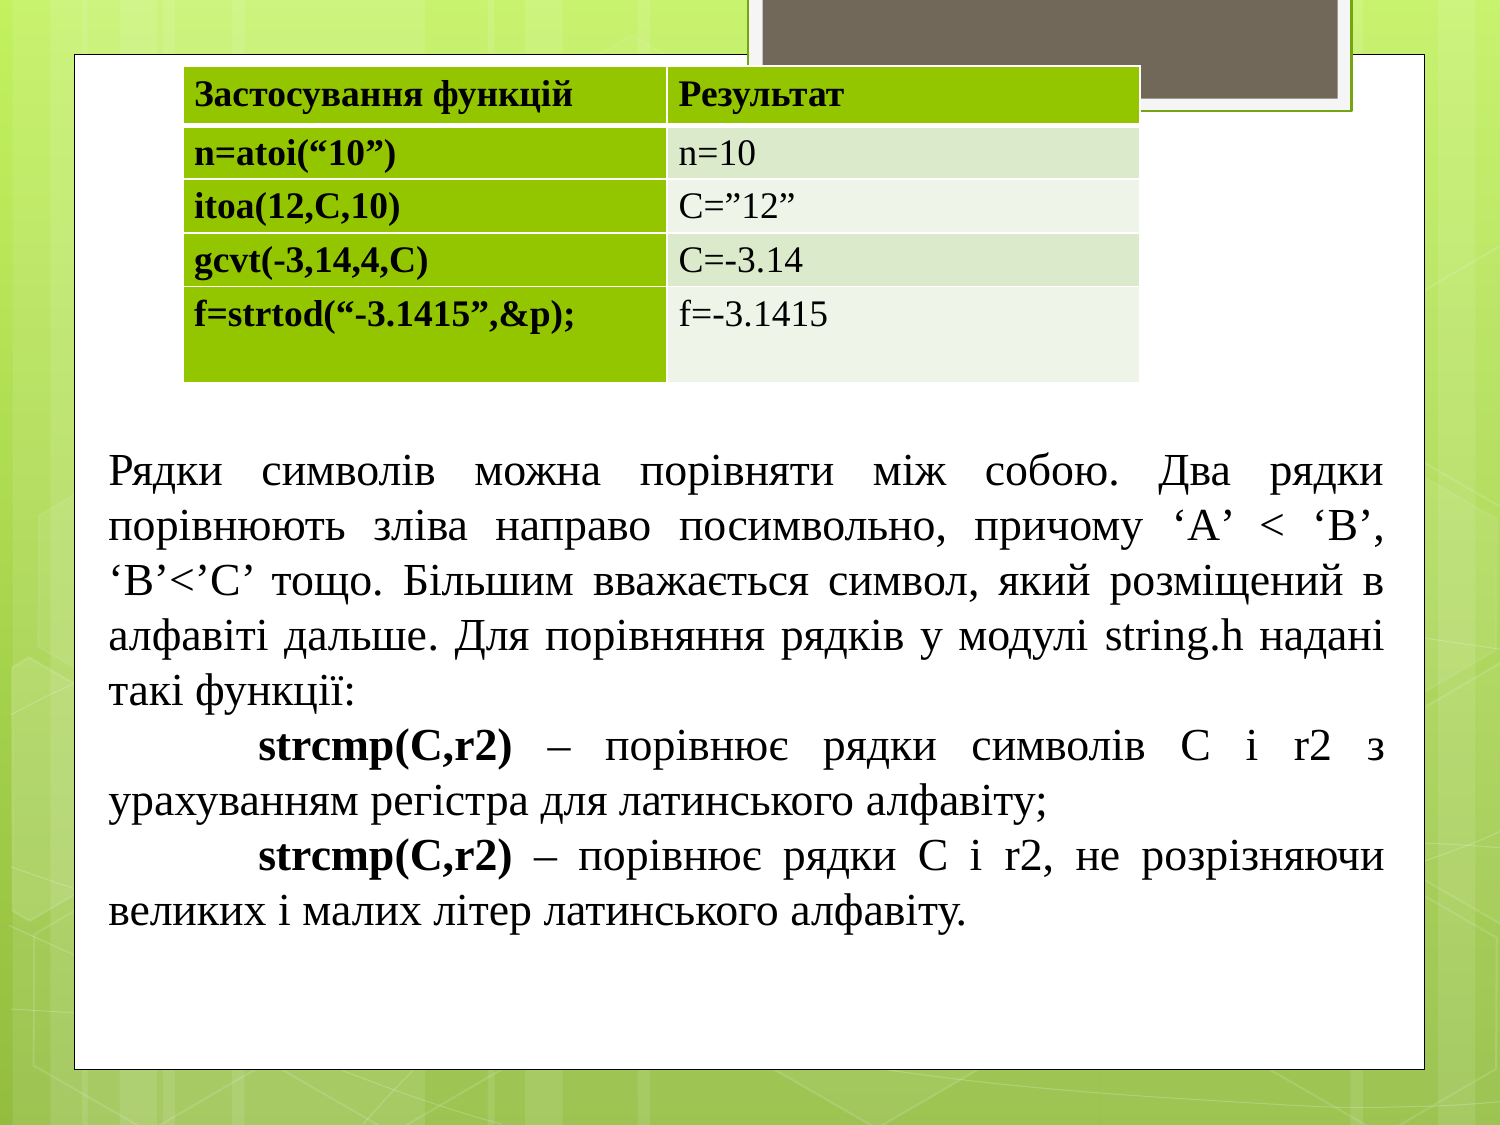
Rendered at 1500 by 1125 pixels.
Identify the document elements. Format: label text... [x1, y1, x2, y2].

table_cell C=”12” [668, 180, 1139, 232]
table_cell n=atoi(“10”) [184, 128, 666, 178]
table_cell gcvt(-3,14,4,C) [184, 234, 666, 286]
table_header Застосування функцій [184, 67, 666, 123]
table_cell f=strtod(“-3.1415”,&p); [184, 287, 666, 382]
table_cell itoa(12,C,10) [184, 180, 666, 232]
table_header Результат [668, 67, 1139, 123]
text_box Рядки символів можна порівняти між собою. Два рядки порівнюють зліва направо посимвольно, причому ‘A’ < ‘B’, ‘B’<’C’ тощо. Більшим вважається символ, який розміщений в алфавіті дальше. Для порівняння рядків у модулі string.h надані такі функції: strcmp(C,r2) – порівнює рядки символів С і r2 з урахуванням регістра для латинського алфавіту; strcmp(C,r2) – порівнює рядки С і r2, не розрізняючи великих і малих літер латинського алфавіту. [93, 432, 1400, 1053]
table_cell n=10 [668, 128, 1139, 178]
table_cell C=-3.14 [668, 234, 1139, 286]
table_cell f=-3.1415 [668, 287, 1139, 382]
